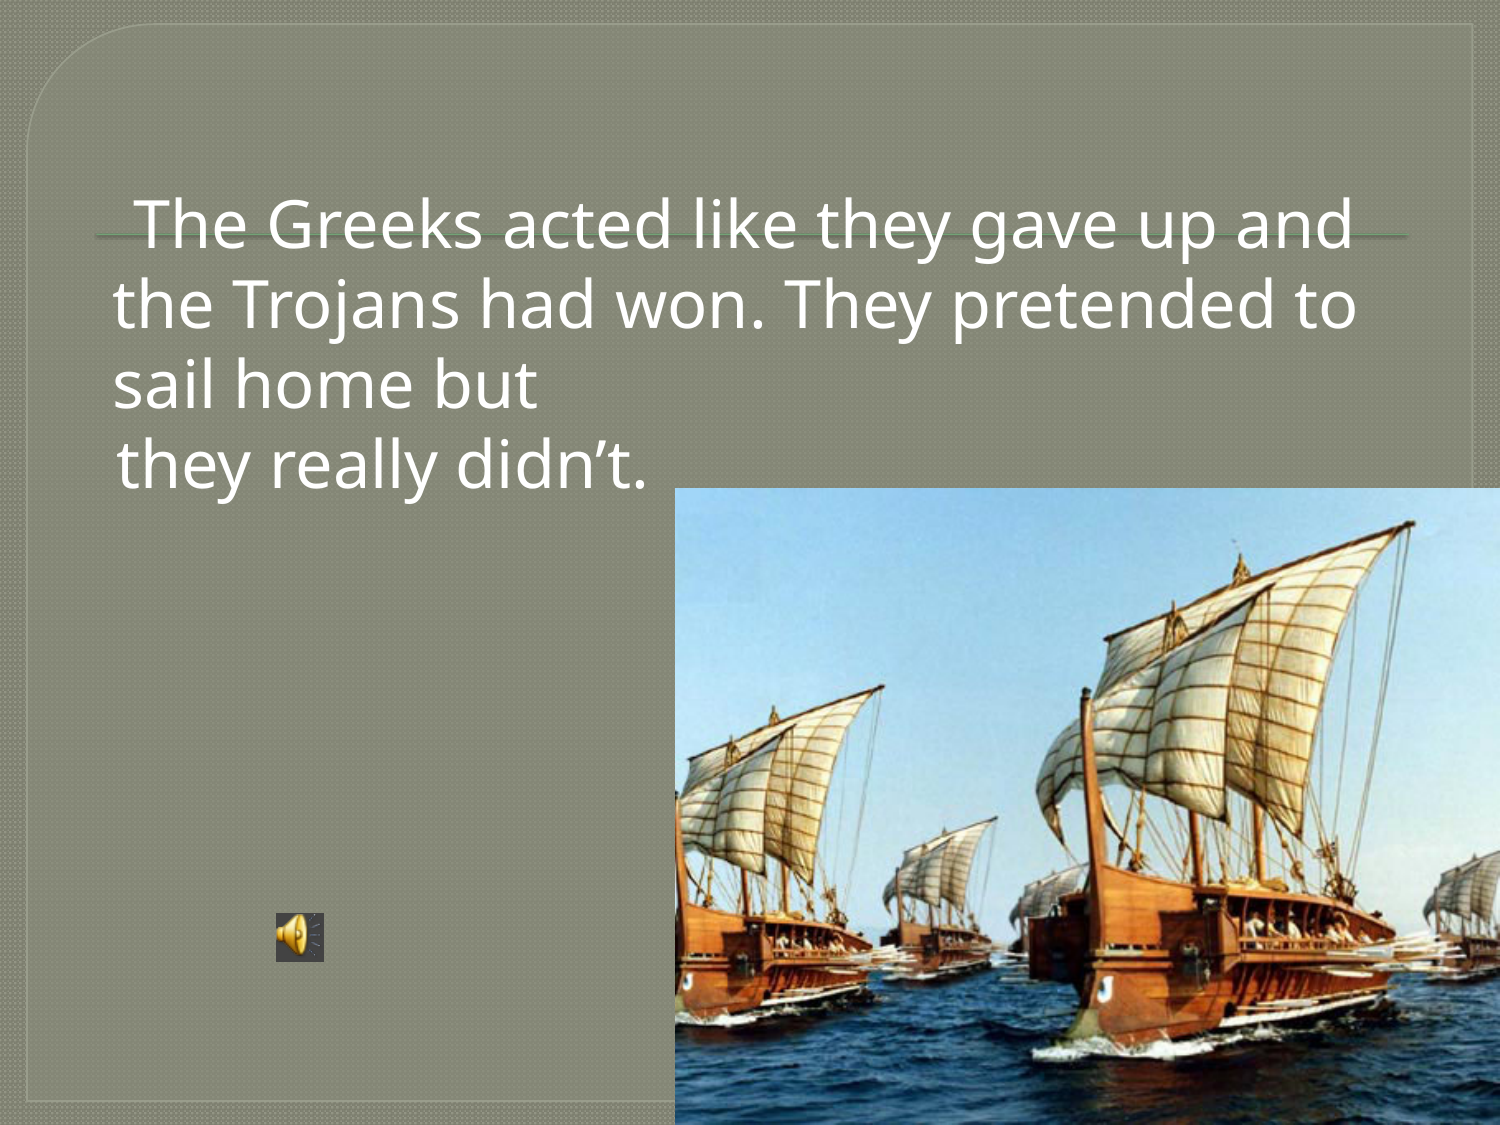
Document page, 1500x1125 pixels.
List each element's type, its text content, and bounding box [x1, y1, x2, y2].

picture [274, 912, 326, 963]
picture [674, 487, 1500, 1125]
list The Greeks acted like they gave up and the Trojans had won. They pretended to sail home but they really didn’t. [50, 174, 1400, 918]
